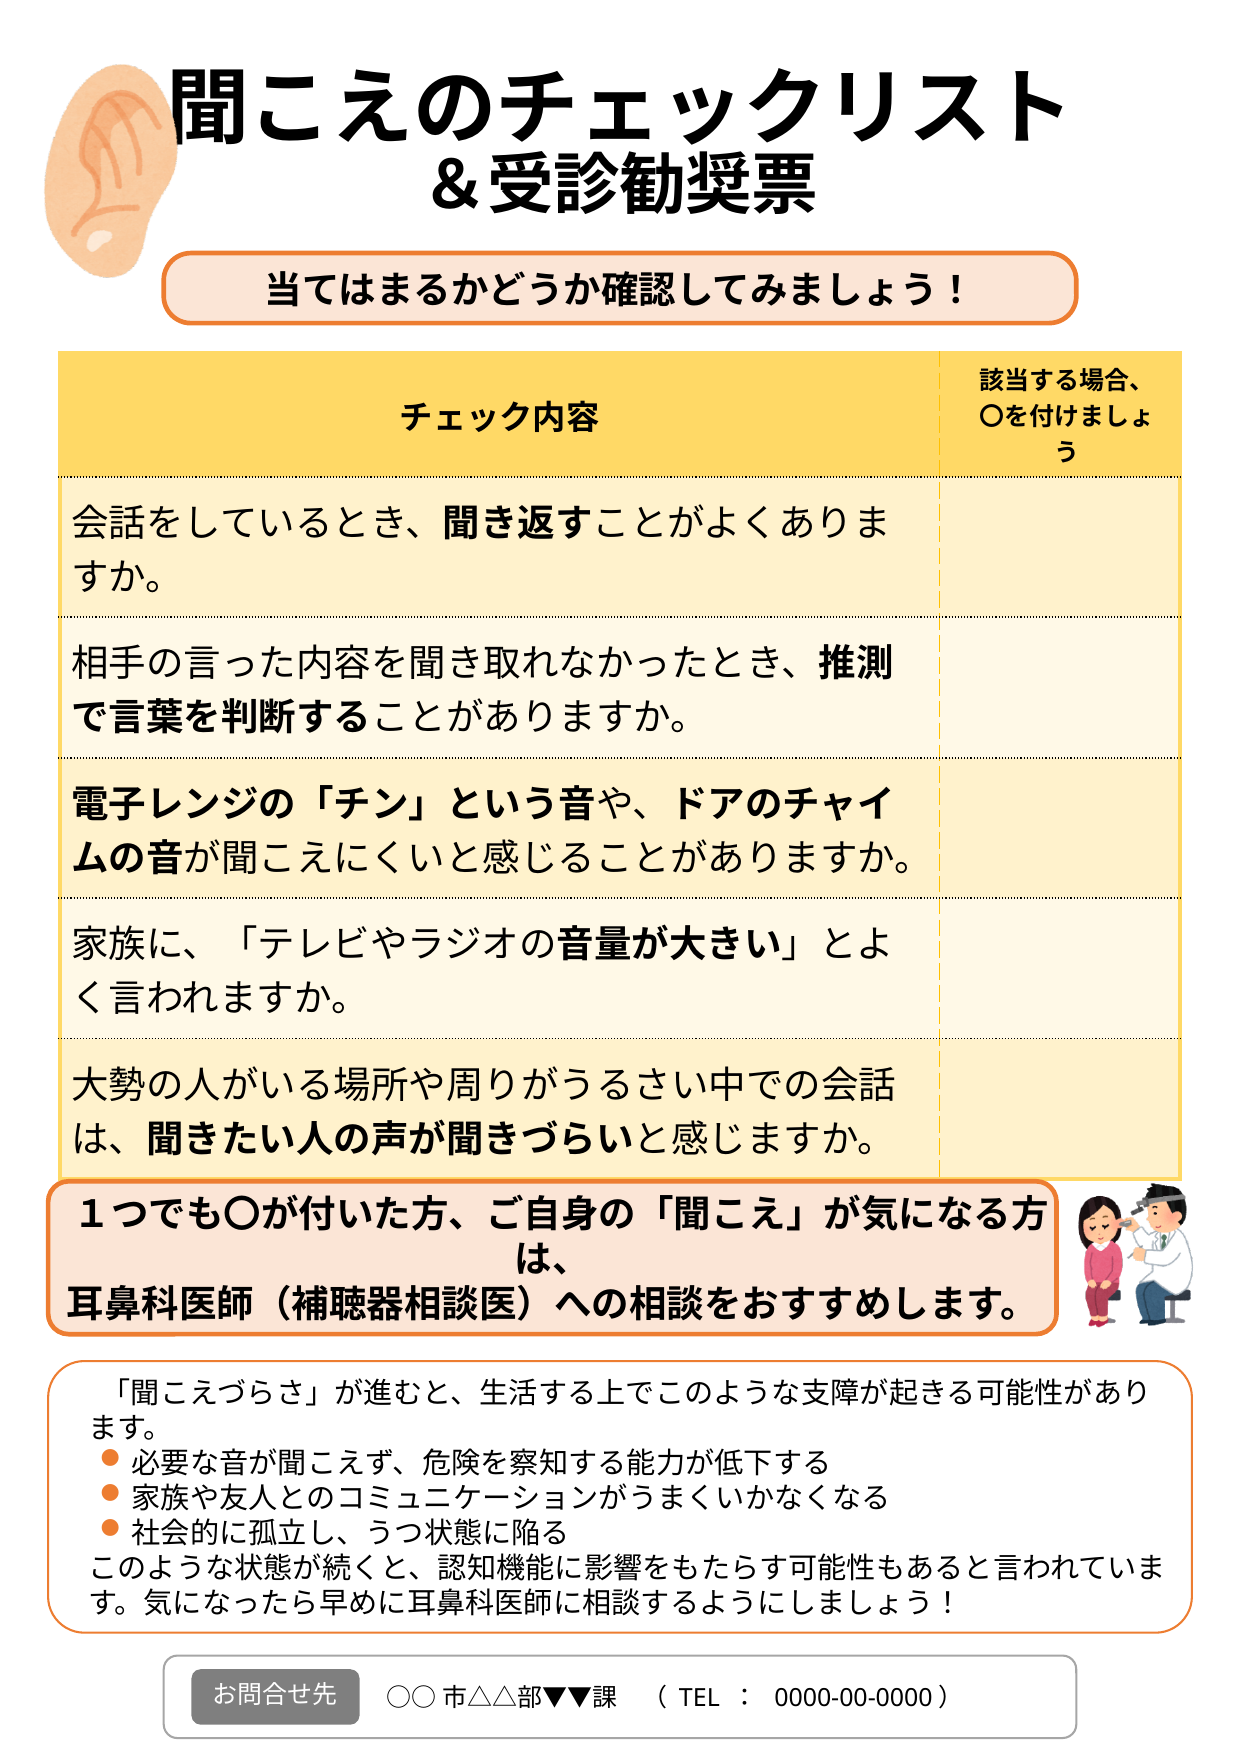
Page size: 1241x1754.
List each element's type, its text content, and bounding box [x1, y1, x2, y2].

table_cell 会話をしているとき、聞き返すことがよくありますか。 [62, 477, 940, 617]
text_box [162, 1654, 1078, 1740]
table_cell [940, 758, 1178, 898]
table_cell 大勢の人がいる場所や周りがうるさい中での会話は、聞きたい人の声が聞きづらいと感じますか。 [62, 1039, 940, 1177]
text_box 「聞こえづらさ」が進むと、生活する上でこのような支障が起きる可能性があります。 必要な音が聞こえず、危険を察知する能力が低下する 家族や友人とのコミュニケーションがうまくいかなくなる 社会的に孤立し、うつ状態に陥る このような状態が続くと、認知機能に影響をもたらす可能性もあると言われています。気になったら早めに耳鼻科医師に相談するようにしましょう！ [47, 1360, 1193, 1634]
table_header 該当する場合、 〇を付けましょう [940, 355, 1178, 477]
table_cell 電子レンジの「チン」という音や、ドアのチャイムの音が聞こえにくいと感じることがありますか。 [62, 758, 940, 898]
table_cell 相手の言った内容を聞き取れなかったとき、推測で言葉を判断することがありますか。 [62, 617, 940, 758]
text_box 聞こえのチェックリスト ＆受診勧奨票 [97, 37, 1143, 253]
text_box お問合せ先 [191, 1669, 360, 1725]
table_cell [940, 477, 1178, 617]
table_cell [940, 898, 1178, 1039]
text_box 当てはまるかどうか確認してみましょう！ [162, 252, 1078, 325]
picture [11, 56, 205, 285]
table_header チェック内容 [62, 355, 940, 477]
text_box １つでも〇が付いた方、ご自身の「聞こえ」が気になる方は、 耳鼻科医師（補聴器相談医）への相談をおすすめします。 [47, 1180, 1058, 1336]
table_cell [940, 1039, 1178, 1177]
picture [1070, 1178, 1199, 1331]
table_cell 家族に、「テレビやラジオの音量が大きい」とよく言われますか。 [62, 898, 940, 1039]
table_cell [940, 617, 1178, 758]
text_box ○○市△△部▼▼課 （ TEL ： 0000-00-0000） [371, 1674, 1035, 1719]
